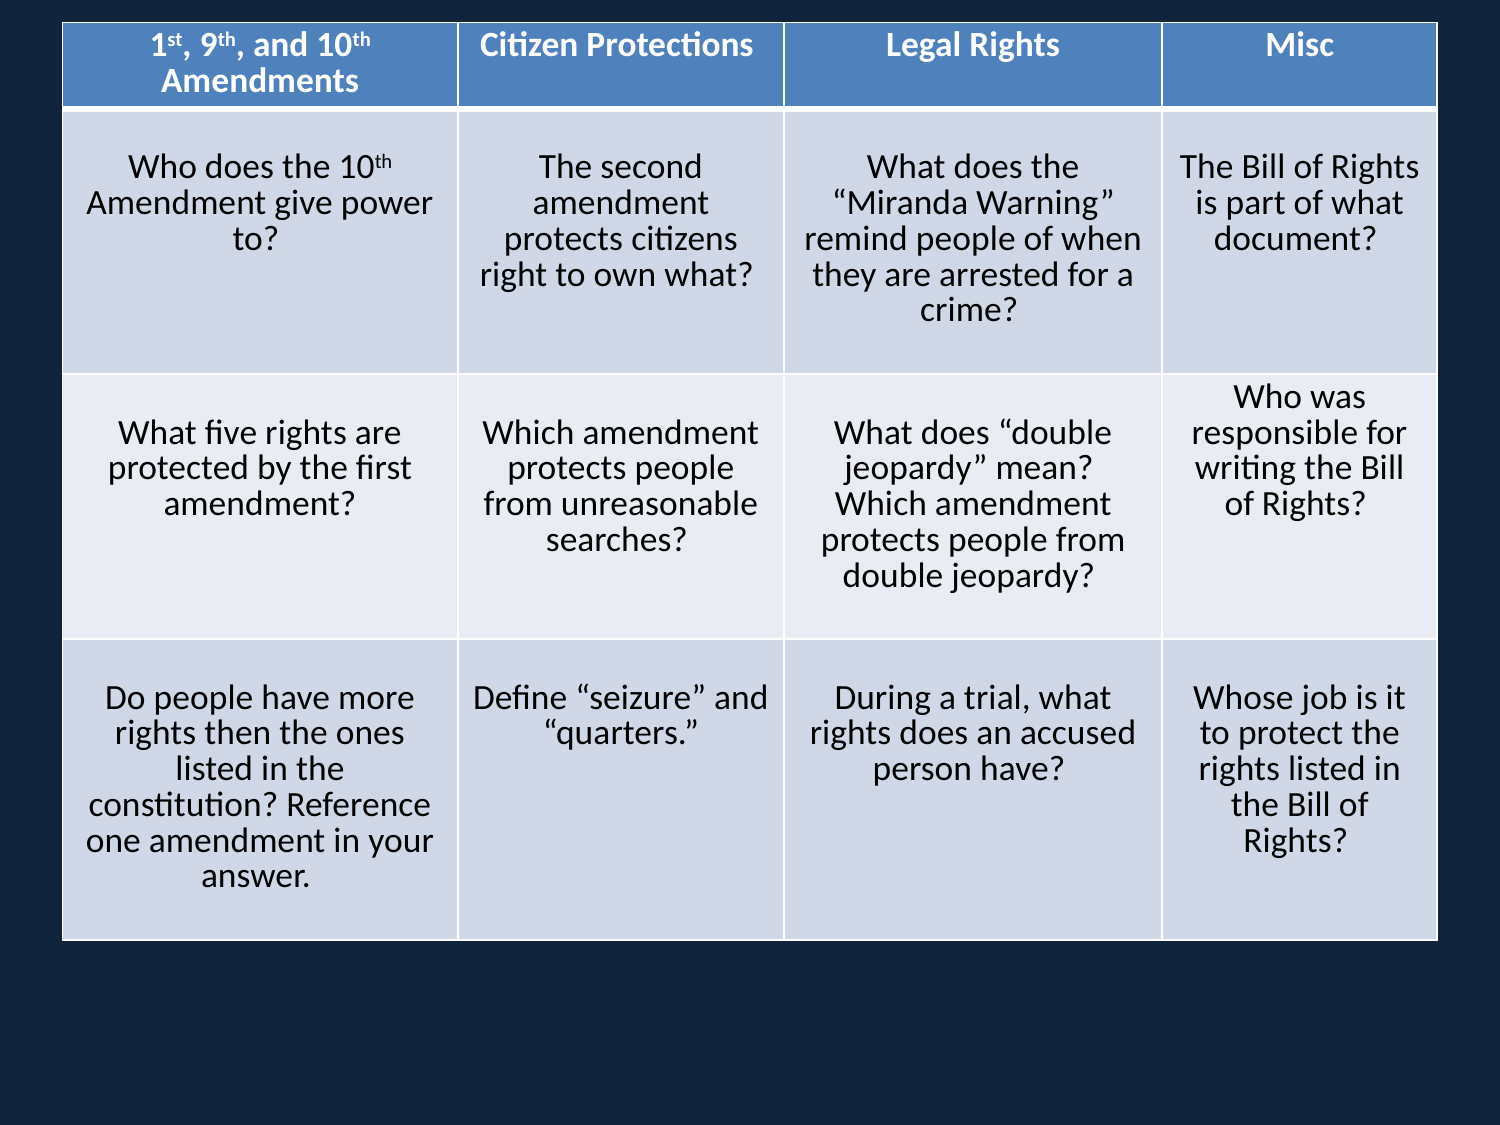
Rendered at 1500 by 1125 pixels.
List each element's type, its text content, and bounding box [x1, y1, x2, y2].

table_header Misc [1163, 23, 1436, 106]
table_cell What five rights are protected by the first amendment? [63, 375, 457, 638]
table_cell Who was responsible for writing the Bill of Rights? [1163, 375, 1436, 638]
table_cell The second amendment protects citizens right to own what? [459, 112, 783, 373]
table_header Legal Rights [785, 23, 1161, 106]
table_cell Define “seizure” and “quarters.” [459, 640, 783, 939]
table_cell The Bill of Rights is part of what document? [1163, 112, 1436, 373]
table_cell Who does the 10th Amendment give power to? [63, 112, 457, 373]
table_cell Whose job is it to protect the rights listed in the Bill of Rights? [1163, 640, 1436, 939]
table_header Citizen Protections [459, 23, 783, 106]
table_cell Which amendment protects people from unreasonable searches? [459, 375, 783, 638]
table_cell During a trial, what rights does an accused person have? [785, 640, 1161, 939]
table_cell What does “double jeopardy” mean? Which amendment protects people from double jeopardy? [785, 375, 1161, 638]
table_cell What does the “Miranda Warning” remind people of when they are arrested for a crime? [785, 112, 1161, 373]
table_header 1st, 9th, and 10th Amendments [63, 23, 457, 106]
table_cell Do people have more rights then the ones listed in the constitution? Reference one amendment in your answer. [63, 640, 457, 939]
